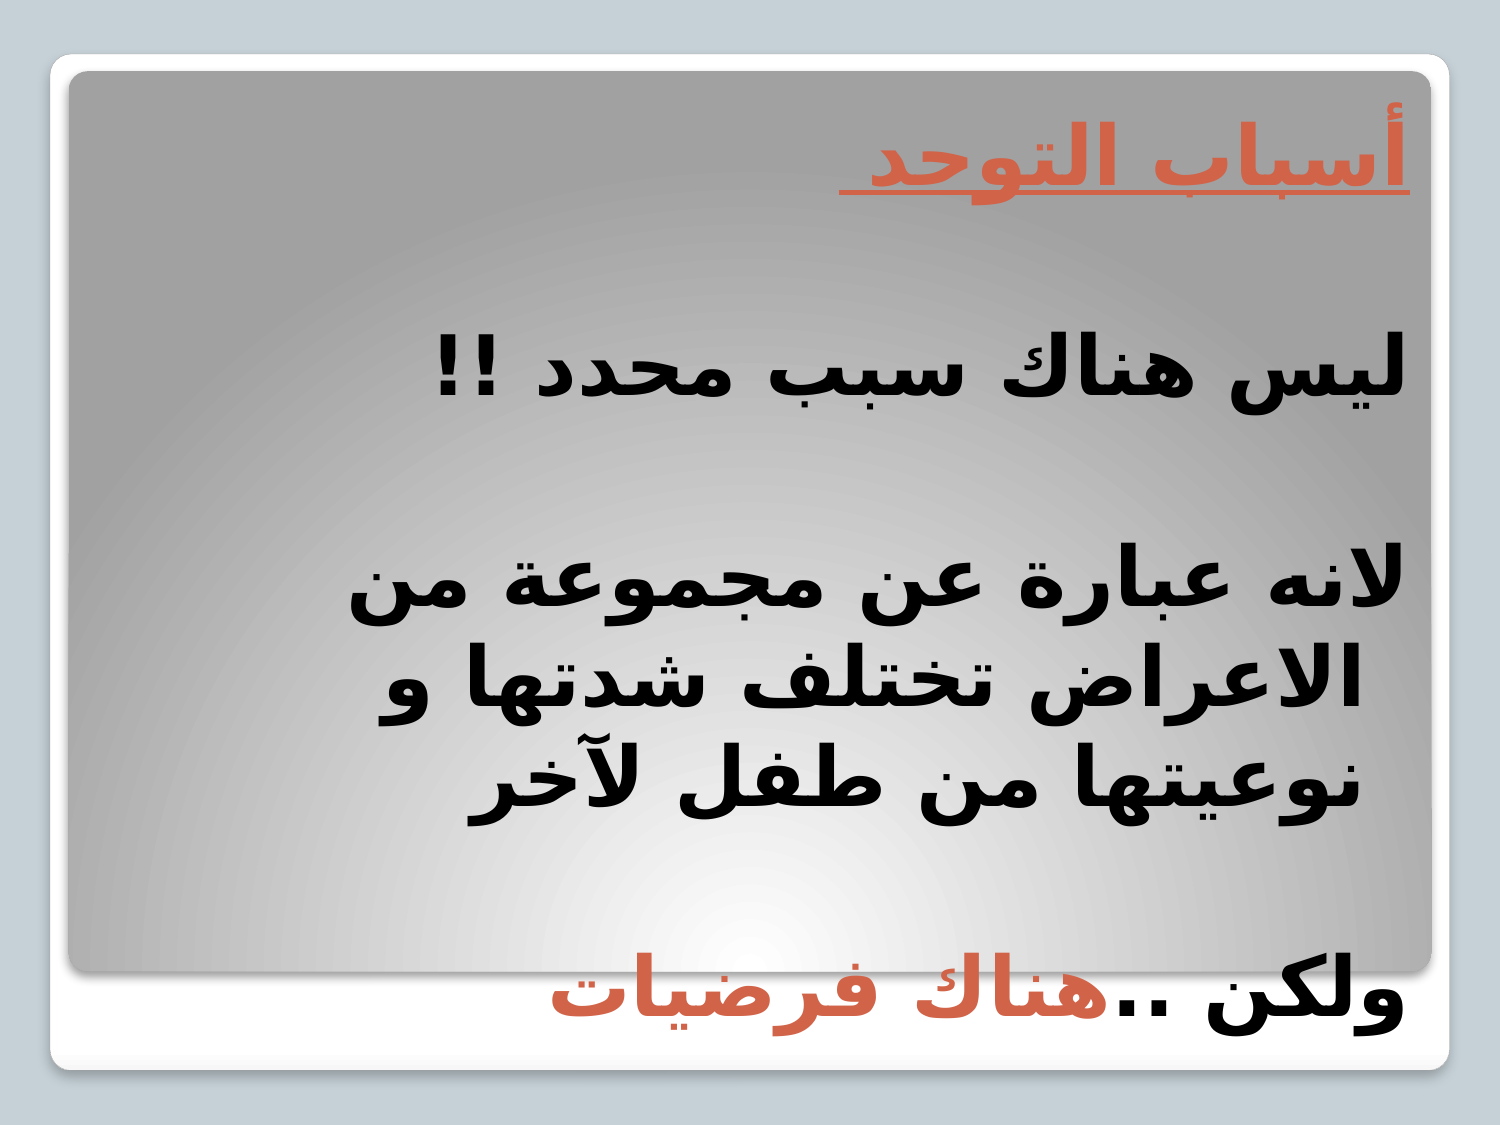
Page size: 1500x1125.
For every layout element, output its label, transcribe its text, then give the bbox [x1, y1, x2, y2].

list أسباب التوحد ليس هناك سبب محدد !! لانه عبارة عن مجموعة من الاعراض تختلف شدتها و نوعيتها من طفل لآخر ولكن ..هناك فرضيات [82, 86, 1425, 774]
